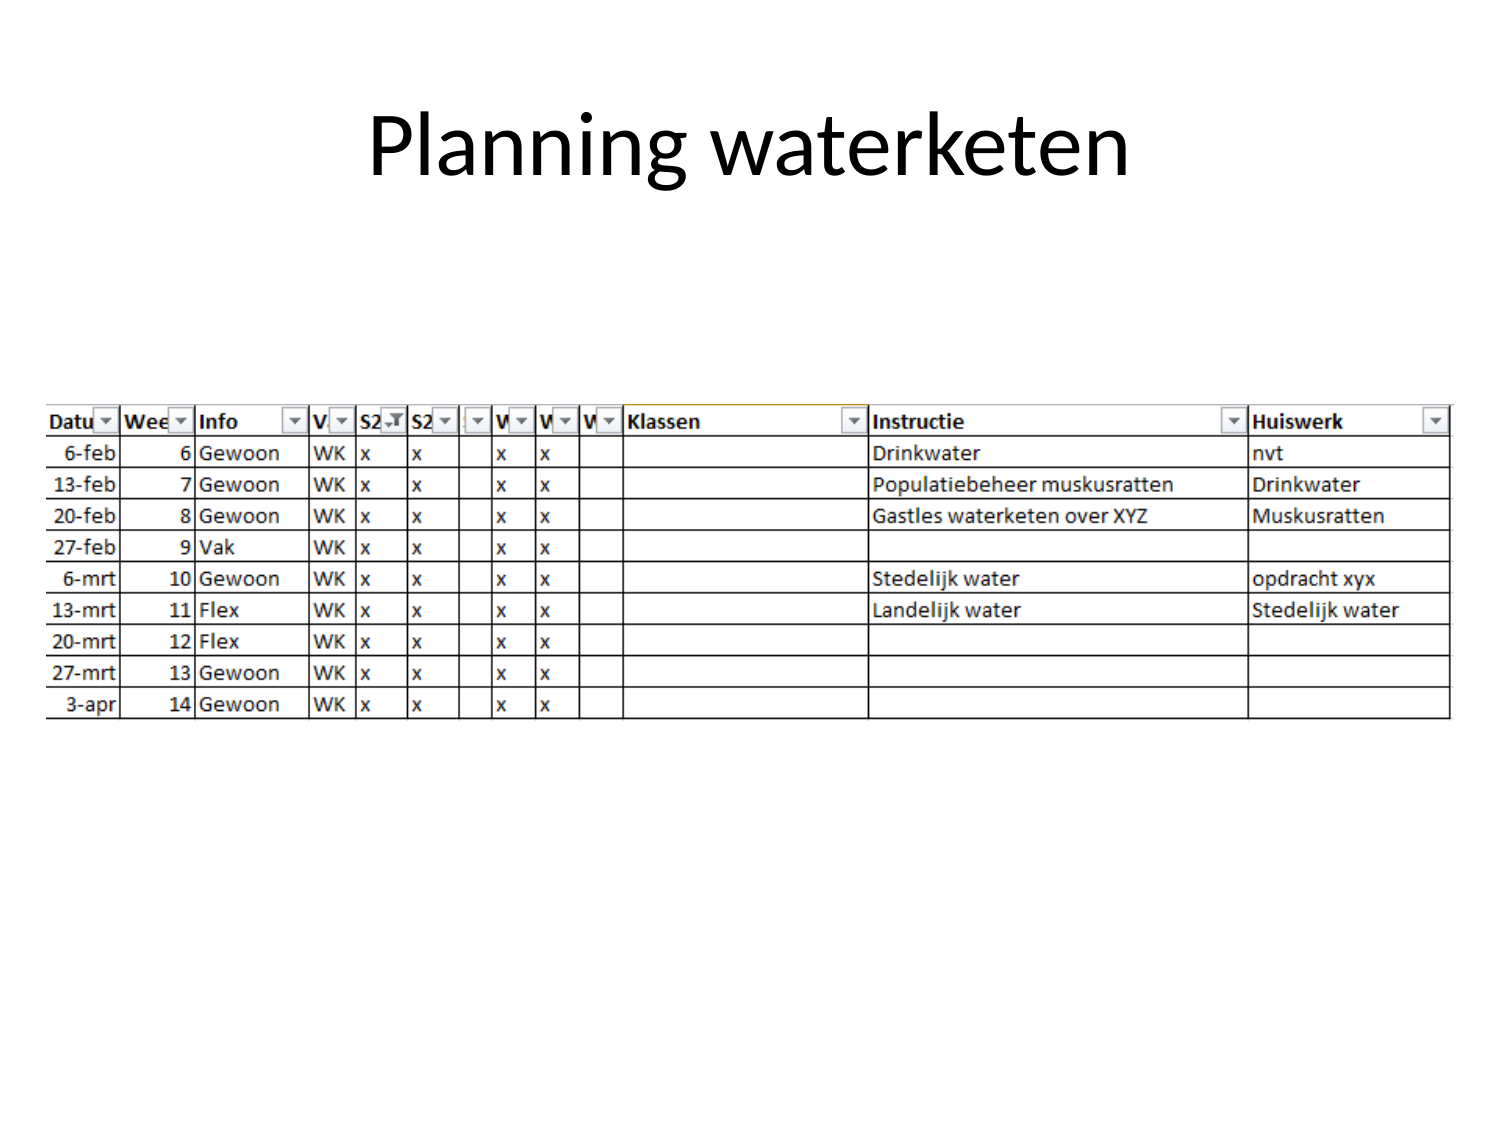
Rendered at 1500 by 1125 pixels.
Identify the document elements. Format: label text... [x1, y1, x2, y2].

title Planning waterketen [75, 45, 1425, 233]
picture [45, 404, 1455, 721]
